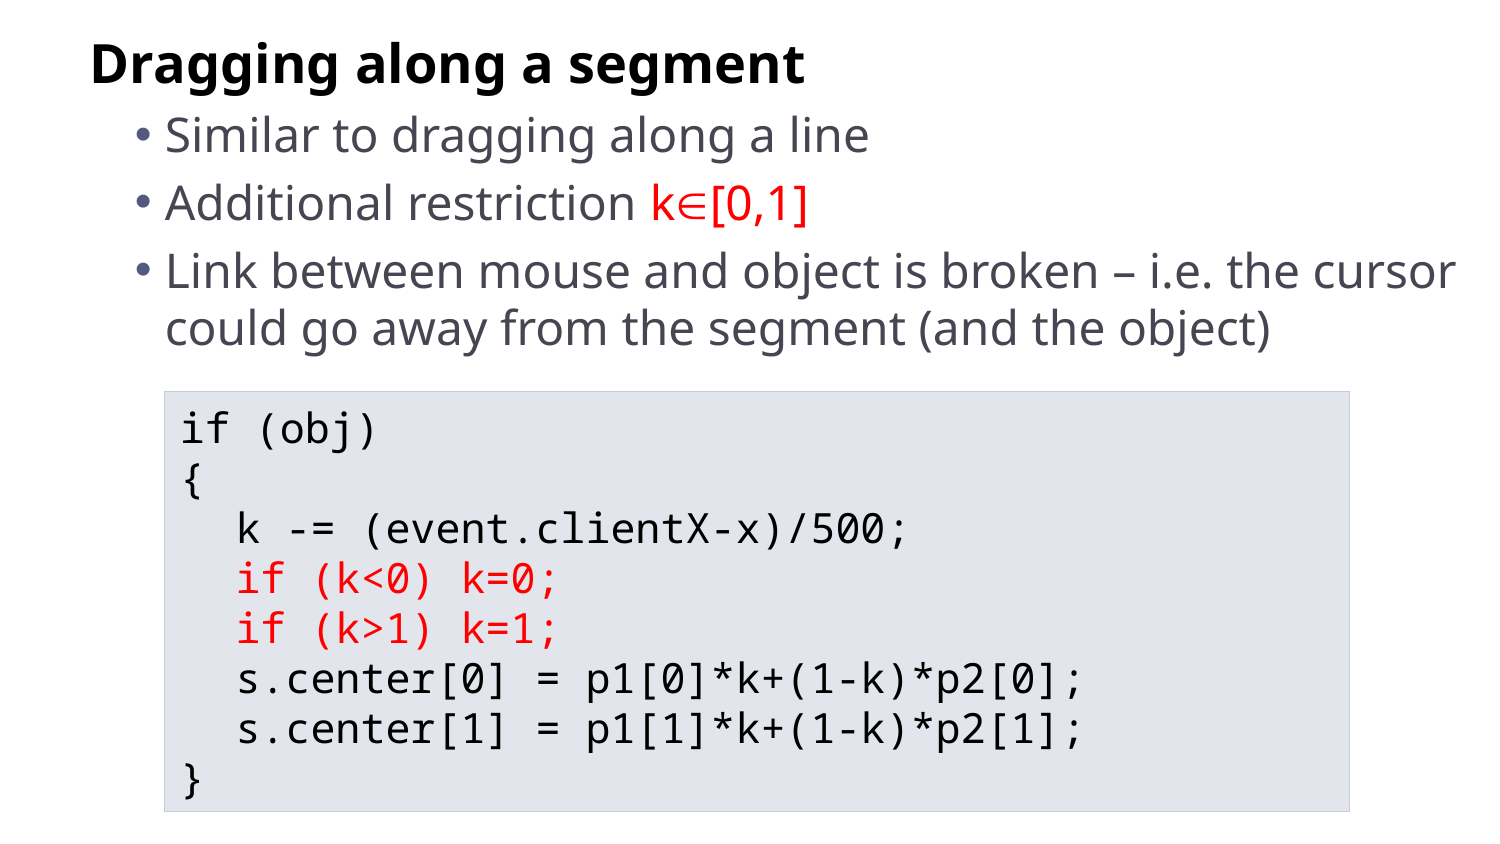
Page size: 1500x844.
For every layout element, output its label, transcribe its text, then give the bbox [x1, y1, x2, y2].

text_box if (obj) { k -= (event.clientX-x)/500; if (k<0) k=0; if (k>1) k=1; s.center[0] = p1[0]*k+(1-k)*p2[0]; s.center[1] = p1[1]*k+(1-k)*p2[1]; } [164, 391, 1350, 812]
list Dragging along a segment Similar to dragging along a line Additional restriction k[0,1] Link between mouse and object is broken – i.e. the cursor could go away from the segment (and the object) [75, 21, 1475, 835]
